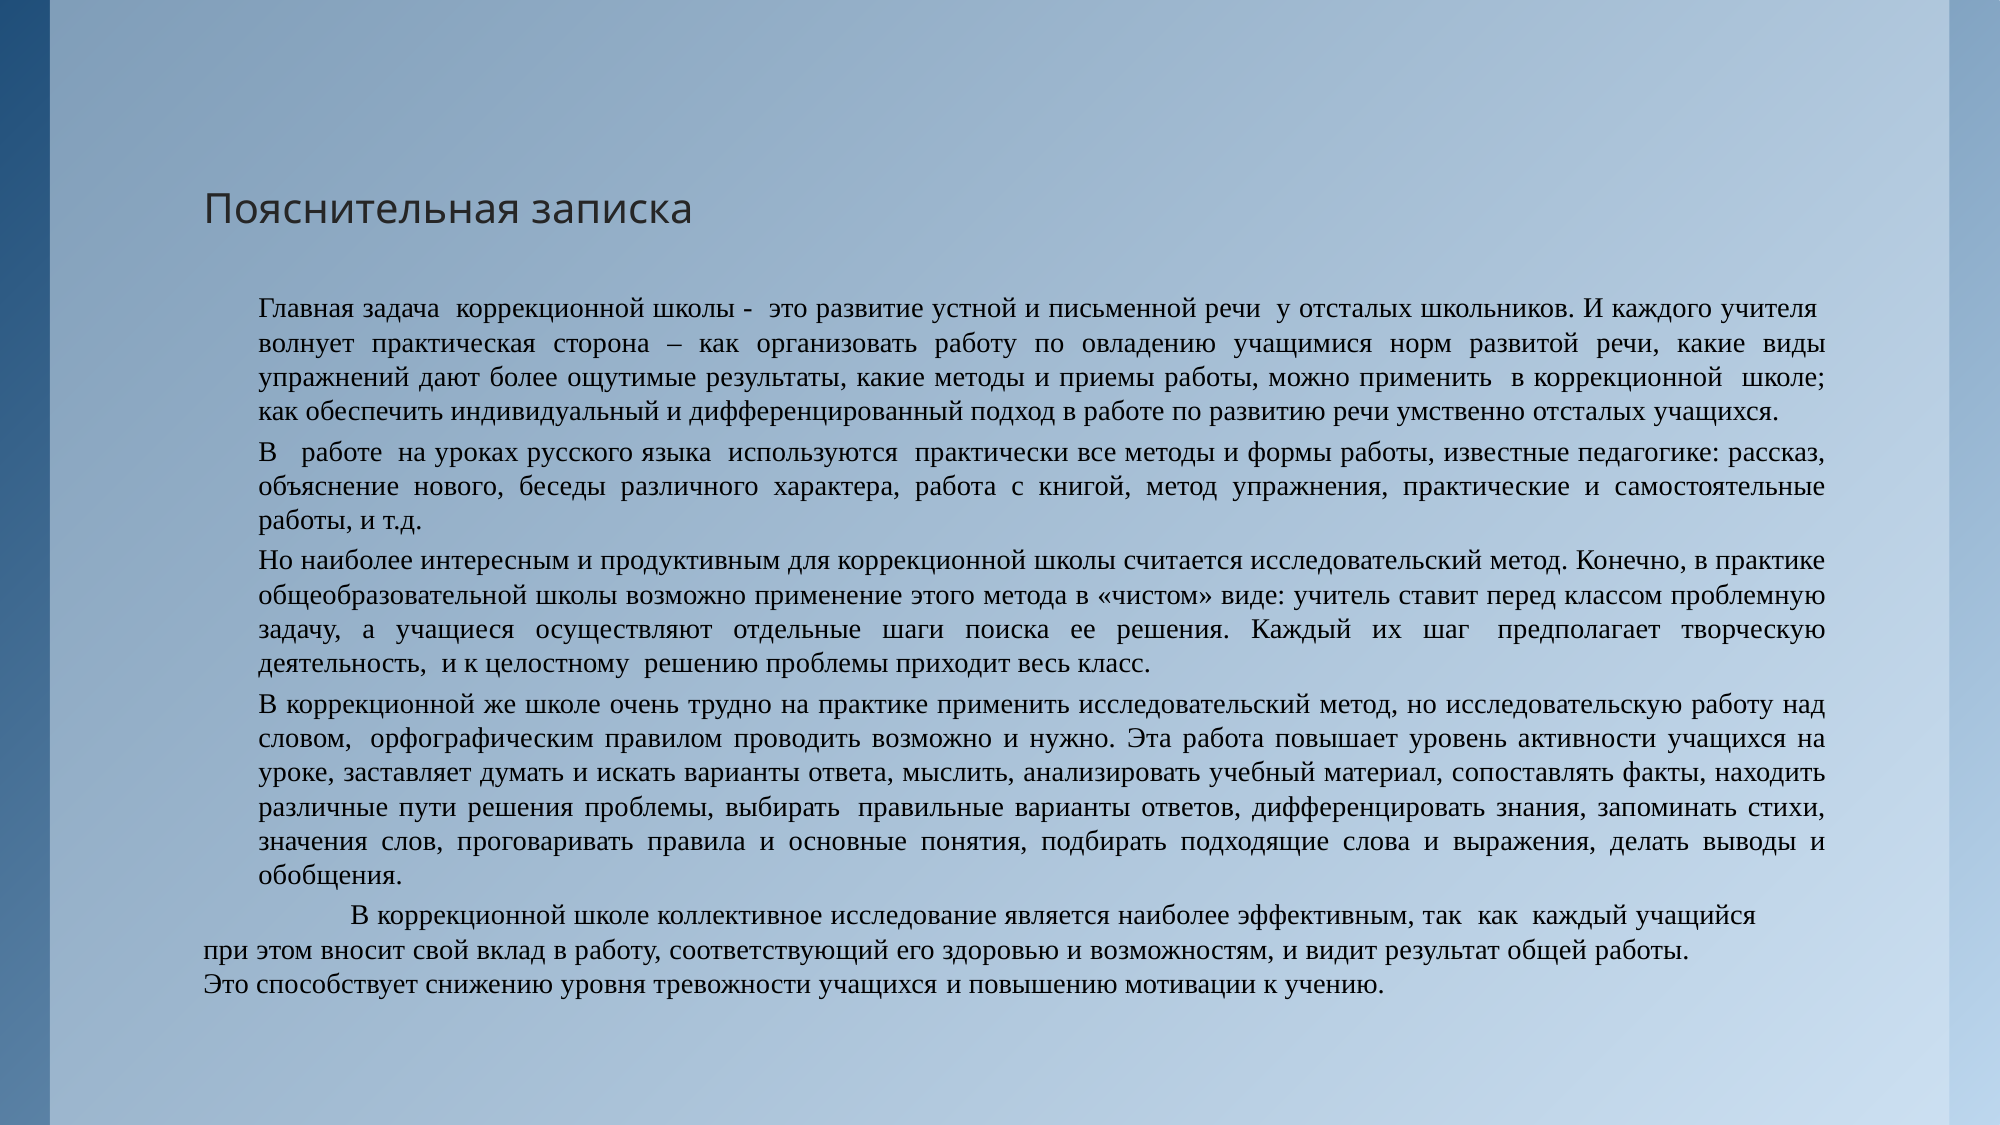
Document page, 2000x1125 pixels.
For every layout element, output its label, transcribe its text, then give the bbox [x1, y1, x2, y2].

title Пояснительная записка [183, 12, 1850, 242]
list Главная задача коррекционной школы - это развитие устной и письменной речи у отсталых школьников. И каждого учителя волнует практическая сторона – как организовать работу по овладению учащимися норм развитой речи, какие виды упражнений дают более ощутимые результаты, какие методы и приемы работы, можно применить в коррекционной школе; как обеспечить индивидуальный и дифференцированный подход в работе по развитию речи умственно отсталых учащихся. В работе на уроках русского языка используются практически все методы и формы работы, известные педагогике: рассказ, объяснение нового, беседы различного характера, работа с книгой, метод упражнения, практические и самостоятельные работы, и т.д. Но наиболее интересным и продуктивным для коррекционной школы считается исследовательский метод. Конечно, в практике общеобразовательной школы возможно применение этого метода в «чистом» виде: учитель ставит перед классом проблемную задачу, а учащиеся осуществляют отдельные шаги поиска ее решения. Каждый их шаг предполагает творческую деятельность, и к целостному решению проблемы приходит весь класс. В коррекционной же школе очень трудно на практике применить исследовательский метод, но исследовательскую работу над словом, орфографическим правилом проводить возможно и нужно. Эта работа повышает уровень активности учащихся на уроке, заставляет думать и искать варианты ответа, мыслить, анализировать учебный материал, сопоставлять факты, находить различные пути решения проблемы, выбирать правильные варианты ответов, дифференцировать знания, запоминать стихи, значения слов, проговаривать правила и основные понятия, подбирать подходящие слова и выражения, делать выводы и обобщения. В коррекционной школе коллективное исследование является наиболее эффективным, так как каждый учащийся при этом вносит свой вклад в работу, соответствующий его здоровью и возможностям, и видит результат общей работы. Это способствует снижению уровня тревожности учащихся и повышению мотивации к учению. [183, 279, 1850, 1013]
